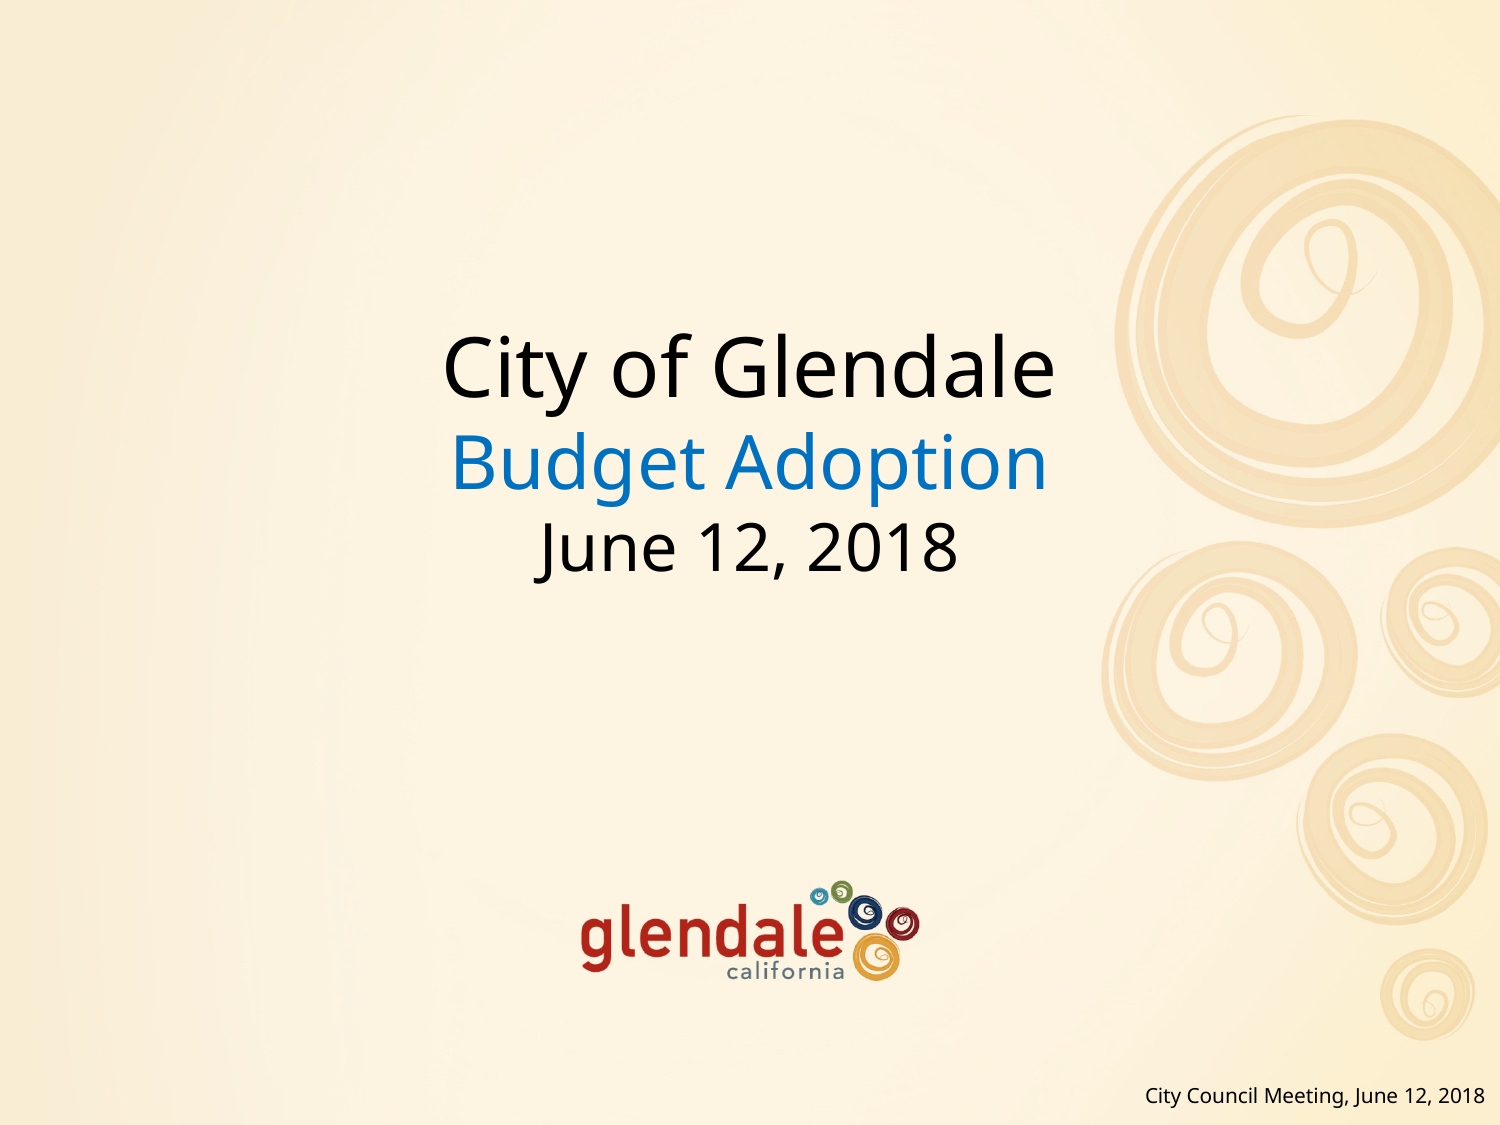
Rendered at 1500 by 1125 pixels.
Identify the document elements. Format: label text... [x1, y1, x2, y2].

picture [0, 0, 1500, 1125]
title City of Glendale Budget Adoption June 12, 2018 [112, 383, 1388, 625]
text_box City Council Meeting, June 12, 2018 [1025, 1049, 1500, 1125]
